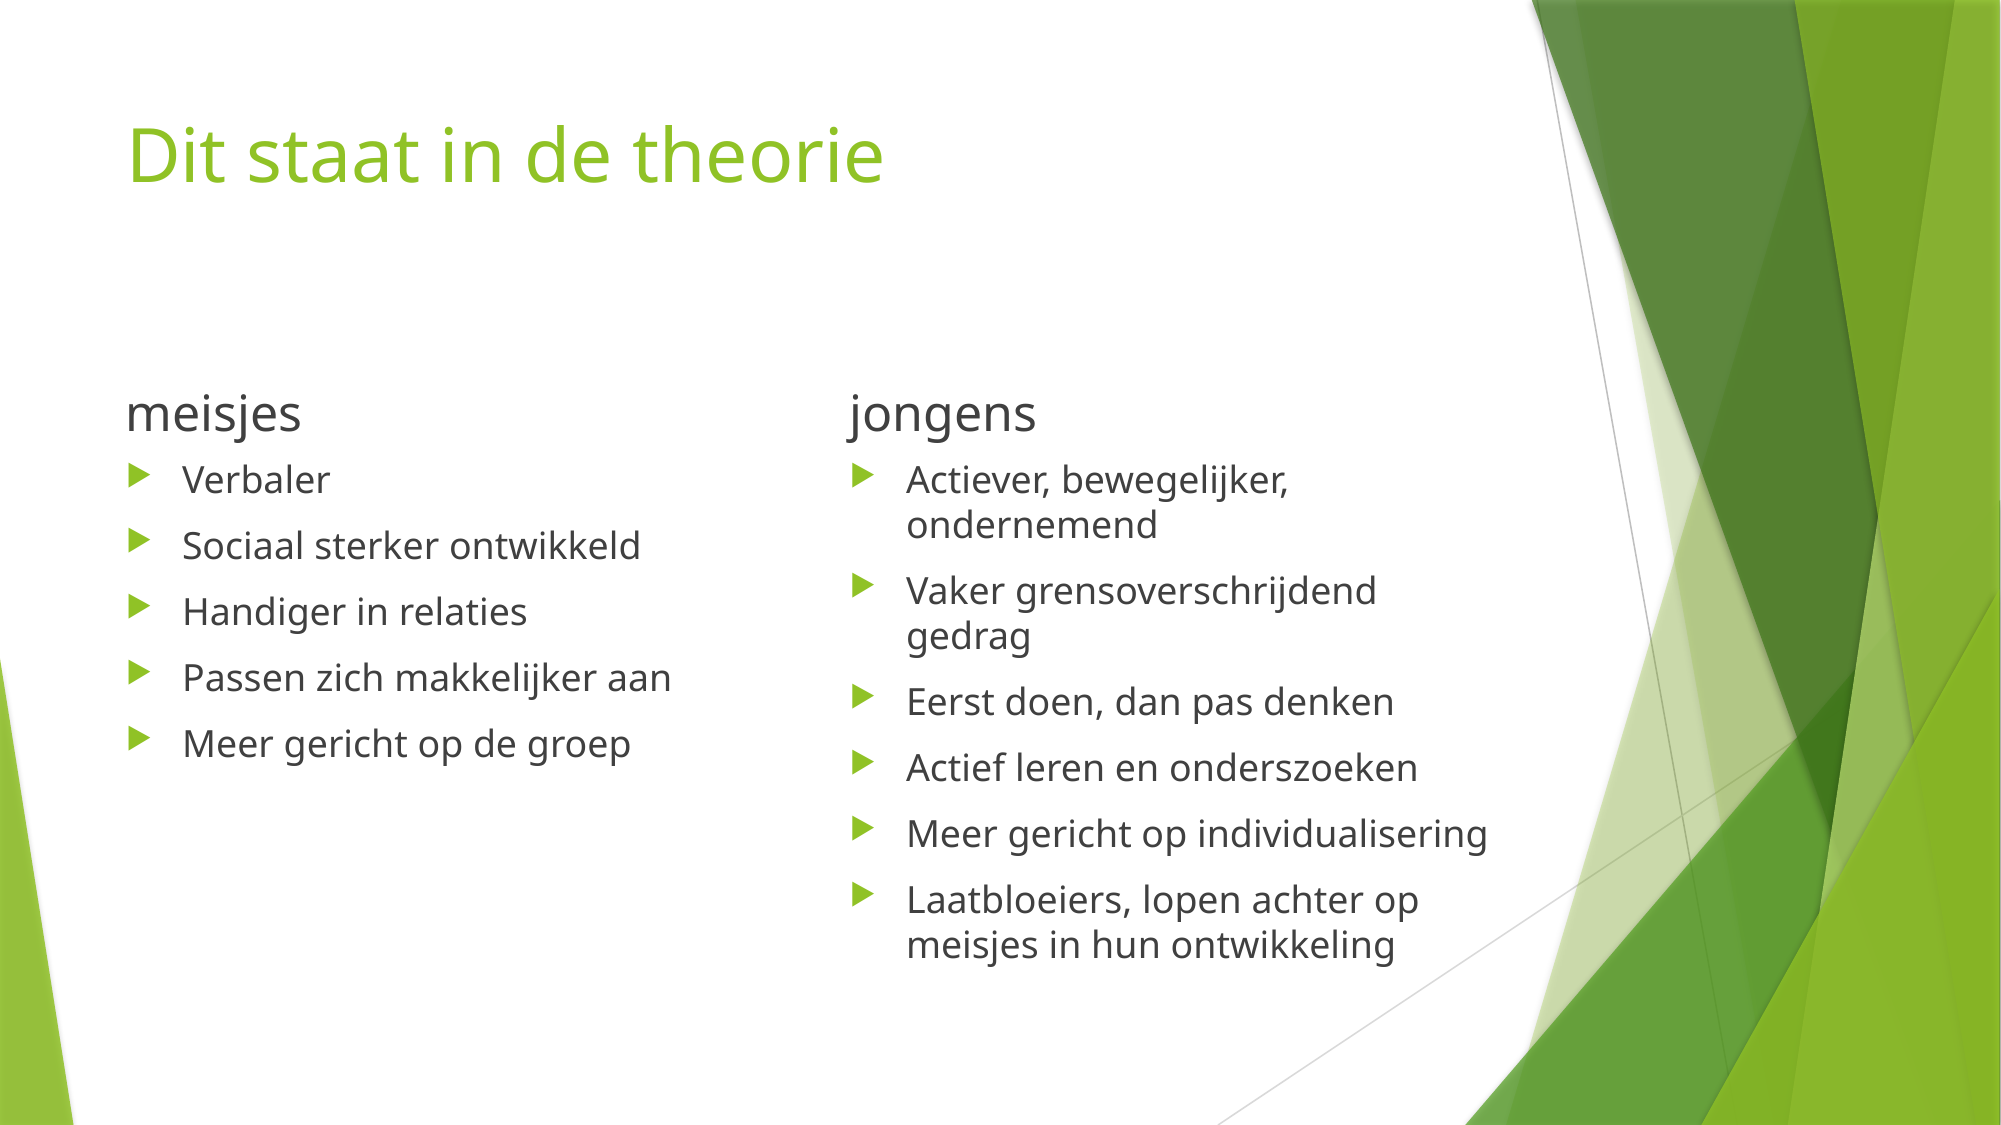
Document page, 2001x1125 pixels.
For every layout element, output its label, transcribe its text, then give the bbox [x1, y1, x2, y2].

list meisjes [110, 354, 798, 448]
list Actiever, bewegelijker, ondernemend Vaker grensoverschrijdend gedrag Eerst doen, dan pas denken Actief leren en onderszoeken Meer gericht op individualisering Laatbloeiers, lopen achter op meisjes in hun ontwikkeling [834, 448, 1522, 991]
title Dit staat in de theorie [111, 99, 1522, 317]
list jongens [834, 354, 1522, 448]
list Verbaler Sociaal sterker ontwikkeld Handiger in relaties Passen zich makkelijker aan Meer gericht op de groep [110, 448, 798, 991]
